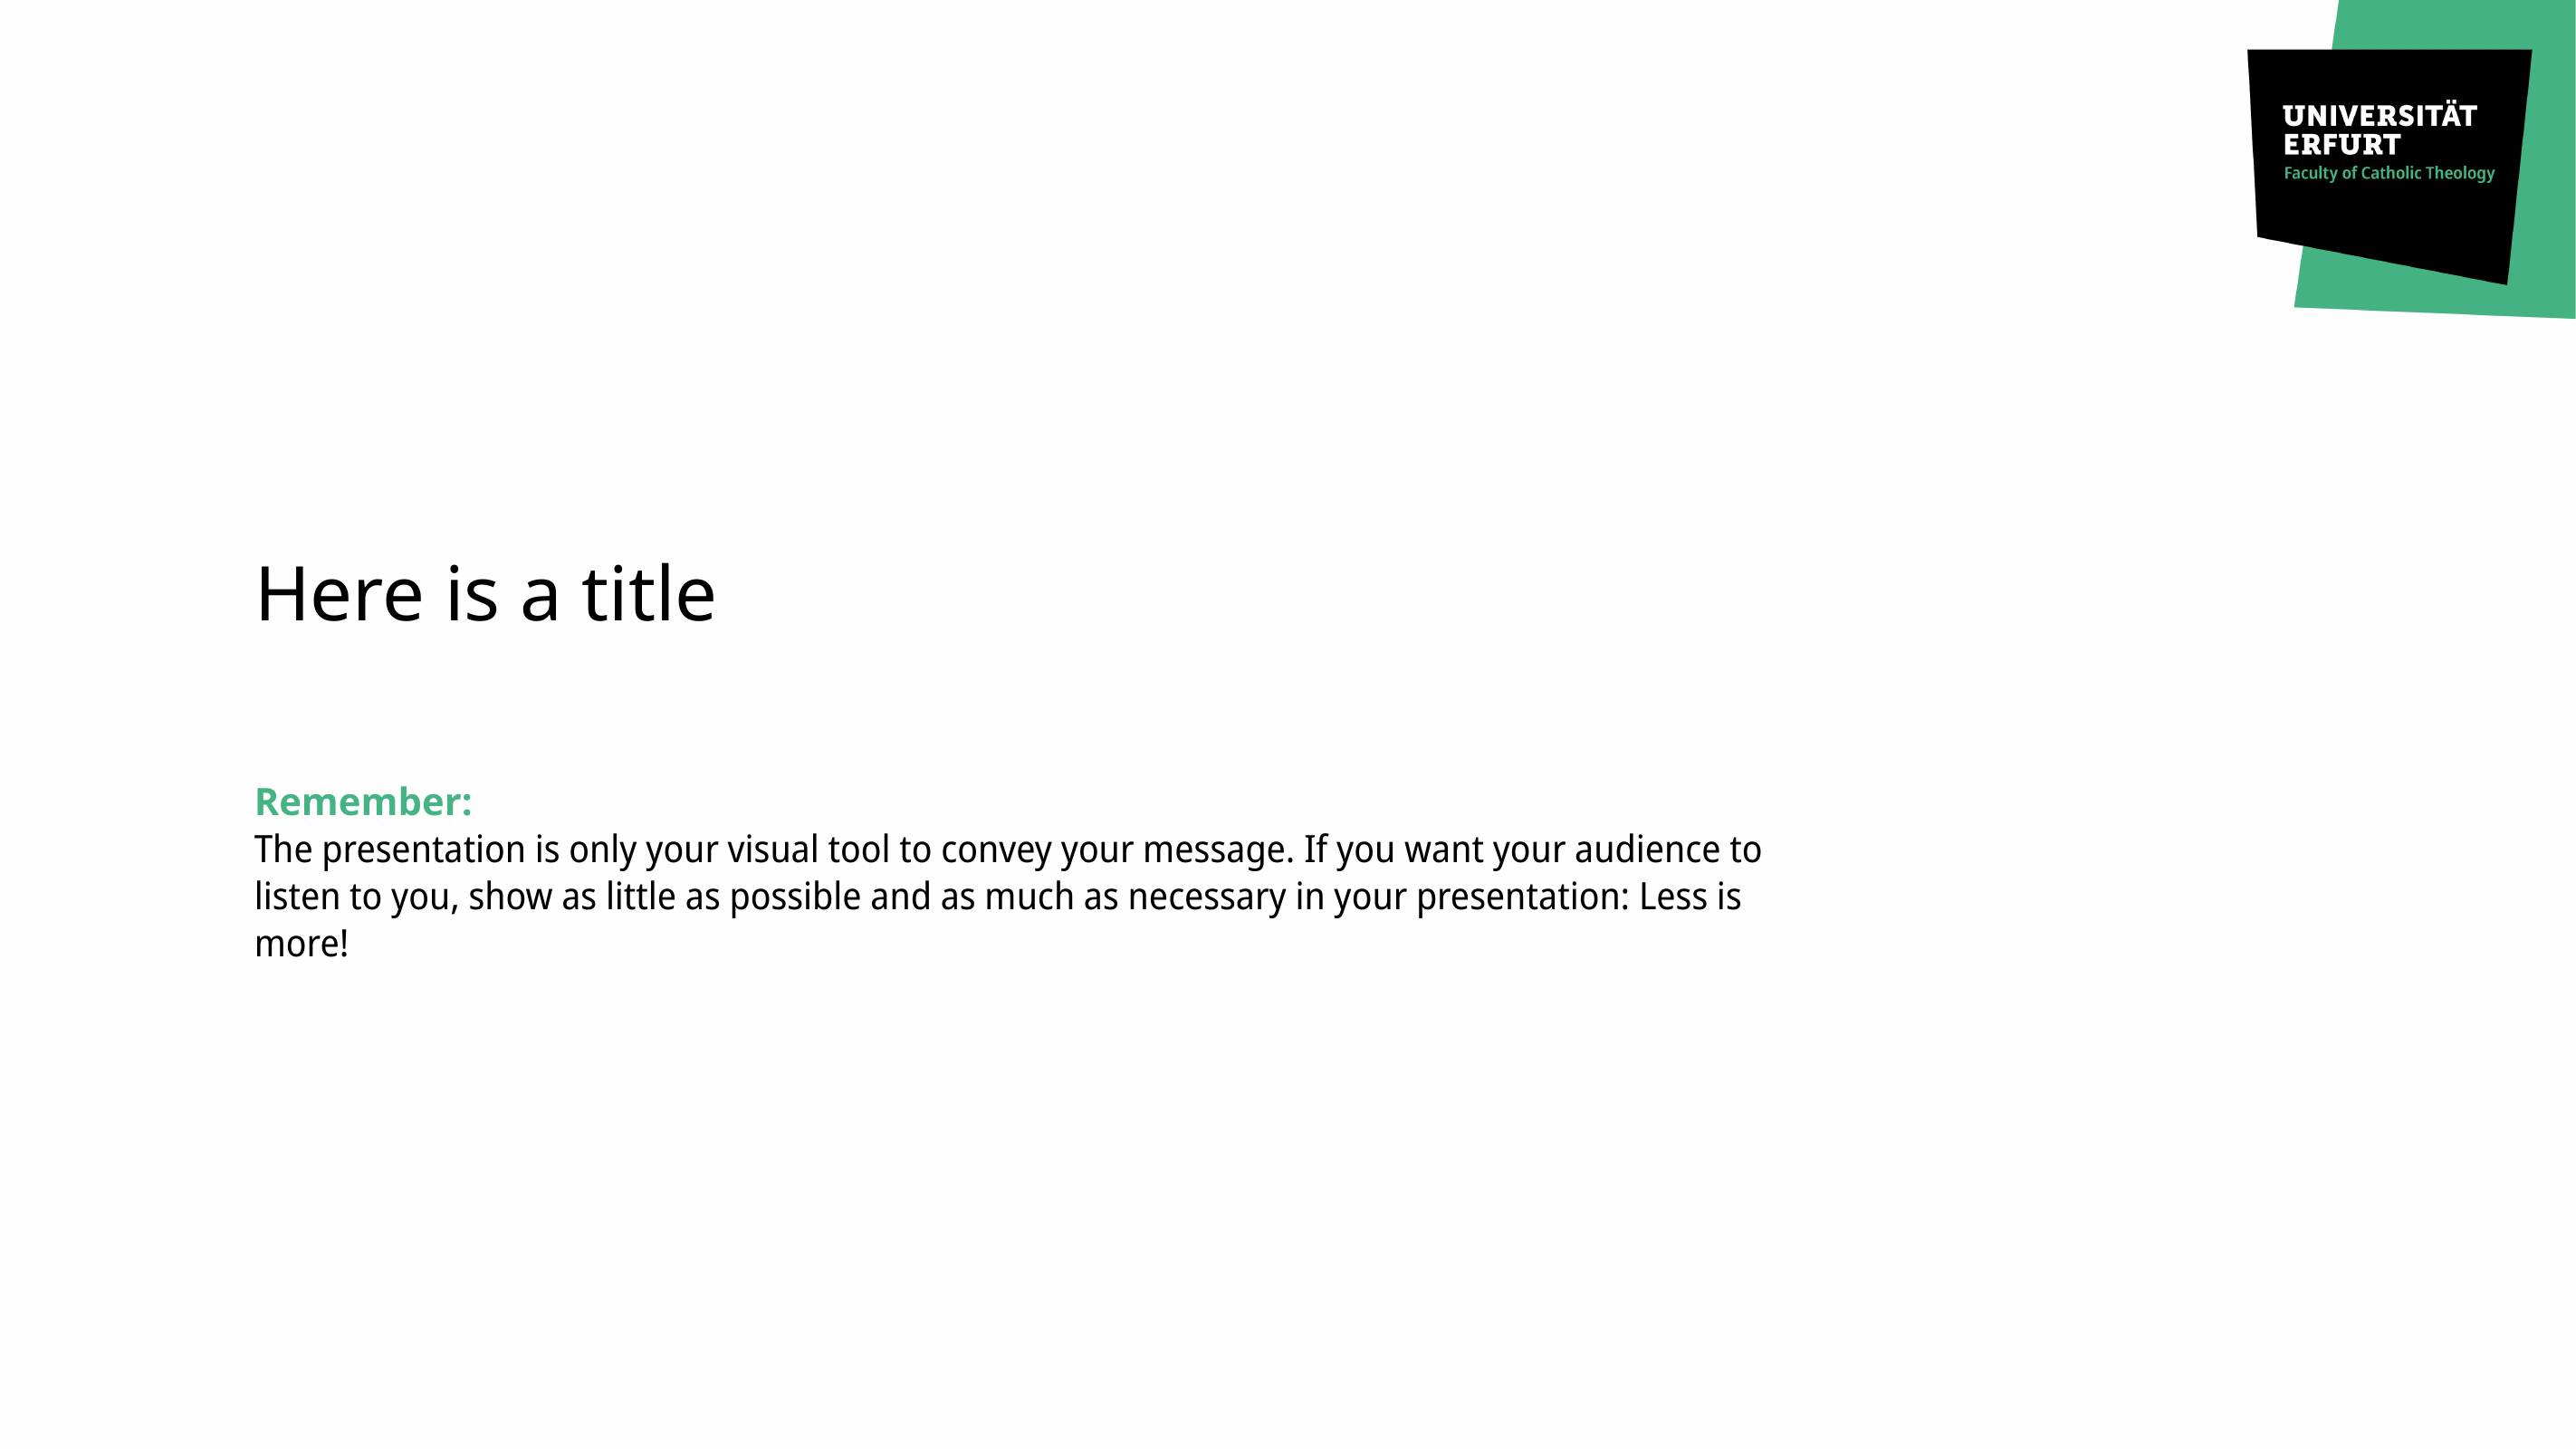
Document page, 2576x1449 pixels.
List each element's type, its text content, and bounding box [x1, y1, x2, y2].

text_box Here is a title [241, 538, 1616, 747]
picture [0, 0, 2576, 1449]
text_box Remember: The presentation is only your visual tool to convey your message. If you want your audience to listen to you, show as little as possible and as much as necessary in your presentation: Less is more! [246, 767, 1802, 986]
